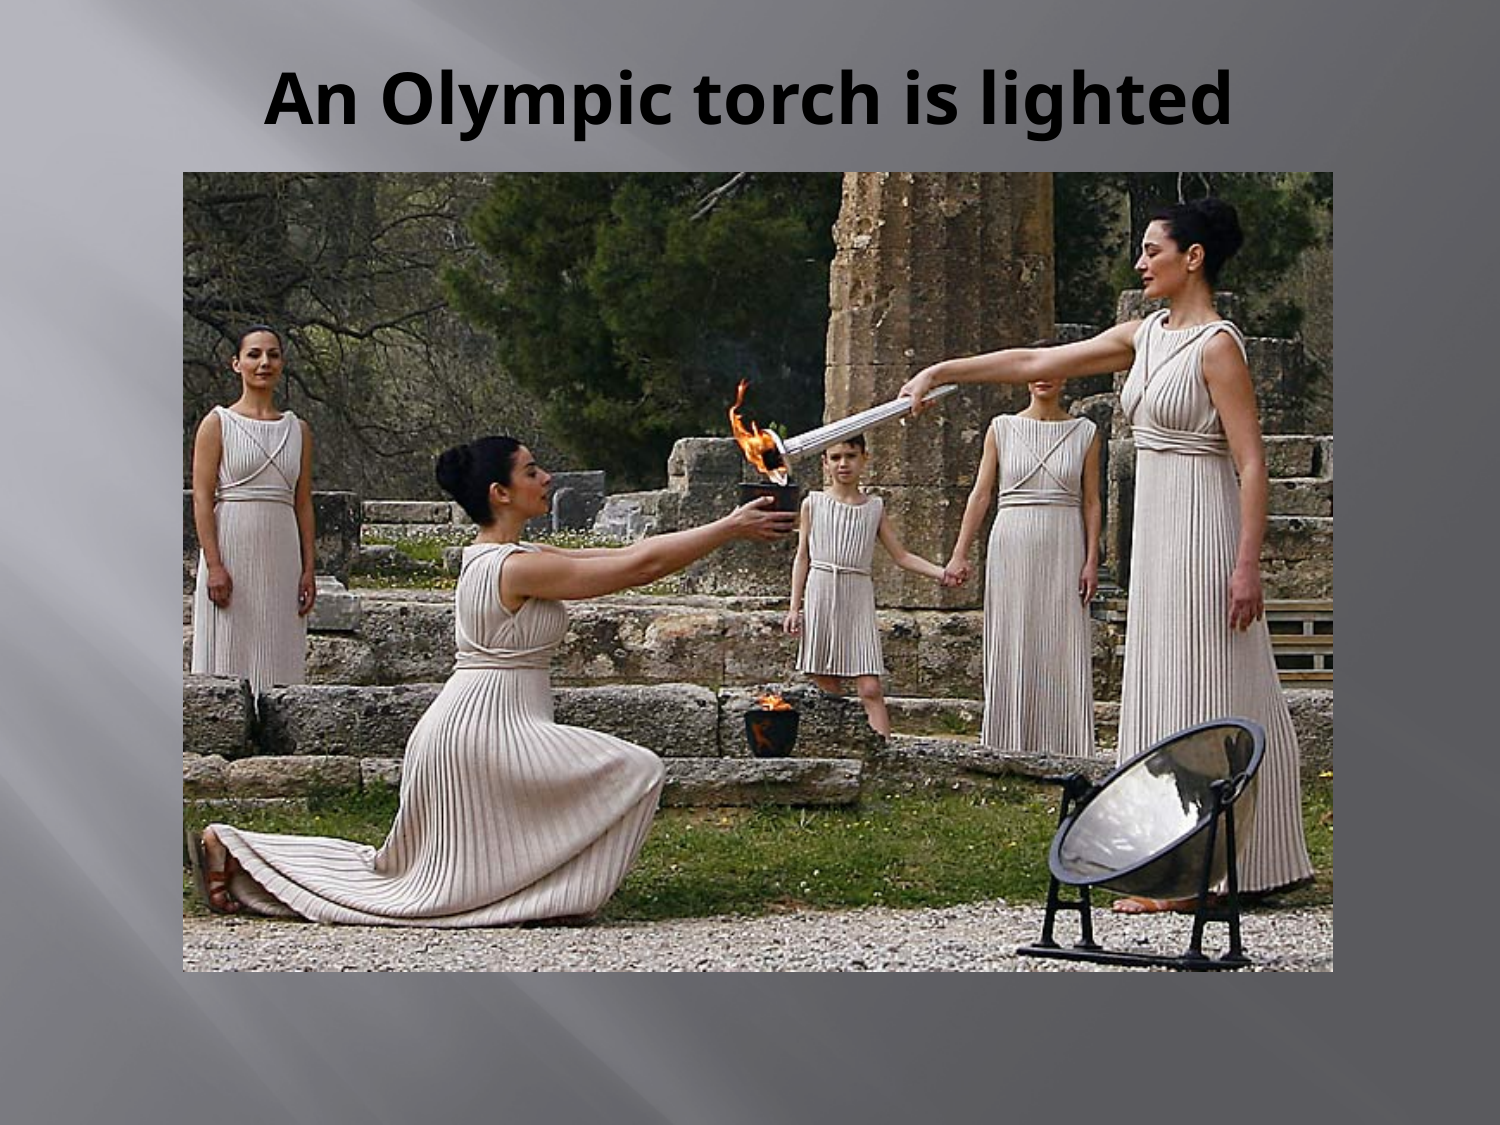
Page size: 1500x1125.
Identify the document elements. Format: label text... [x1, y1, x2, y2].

title An Olympic torch is lighted [75, 45, 1425, 233]
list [182, 172, 1333, 972]
